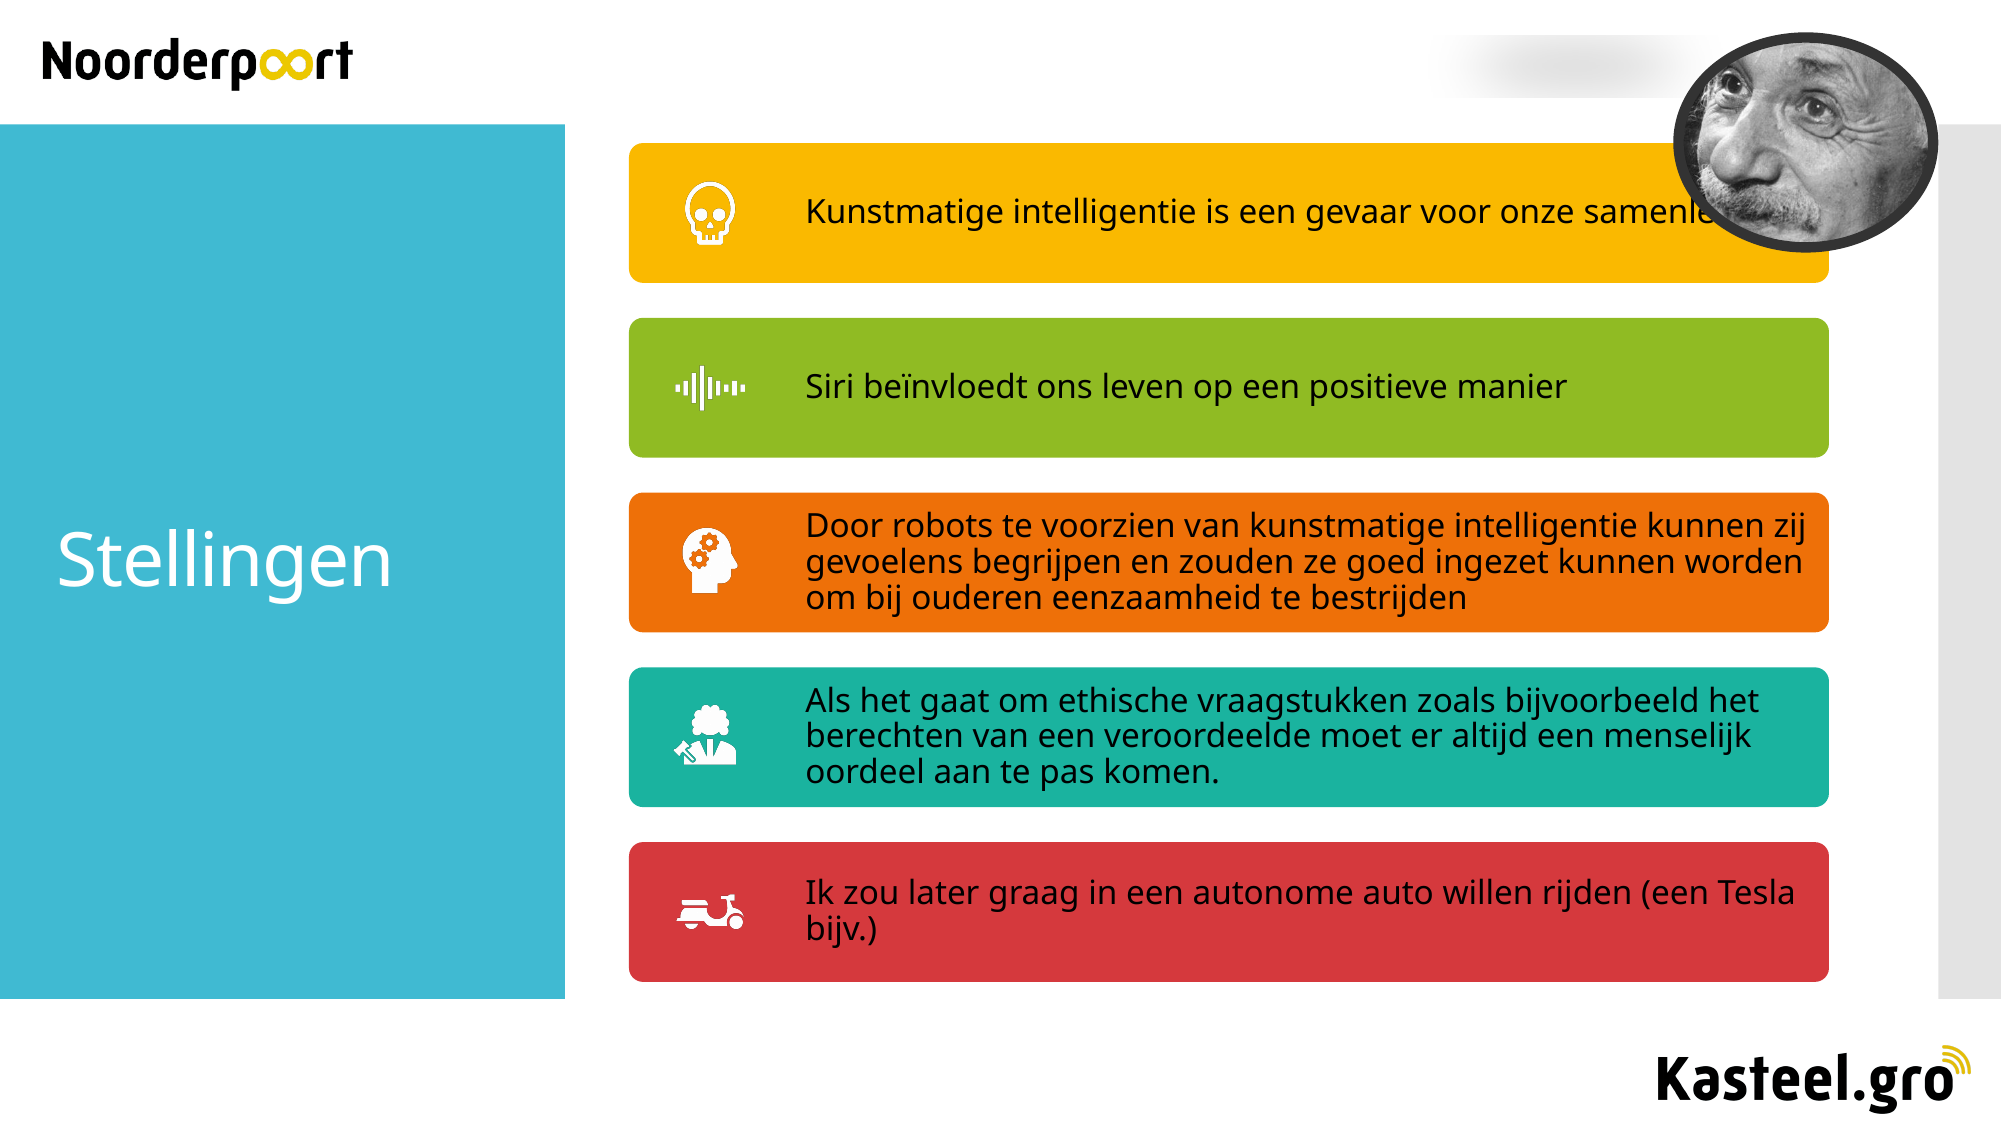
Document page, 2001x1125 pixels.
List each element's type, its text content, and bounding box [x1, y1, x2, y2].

picture [1657, 1045, 1971, 1114]
title Stellingen [41, 184, 525, 940]
picture [1678, 37, 1934, 248]
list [628, 142, 1830, 983]
picture [41, 35, 354, 92]
